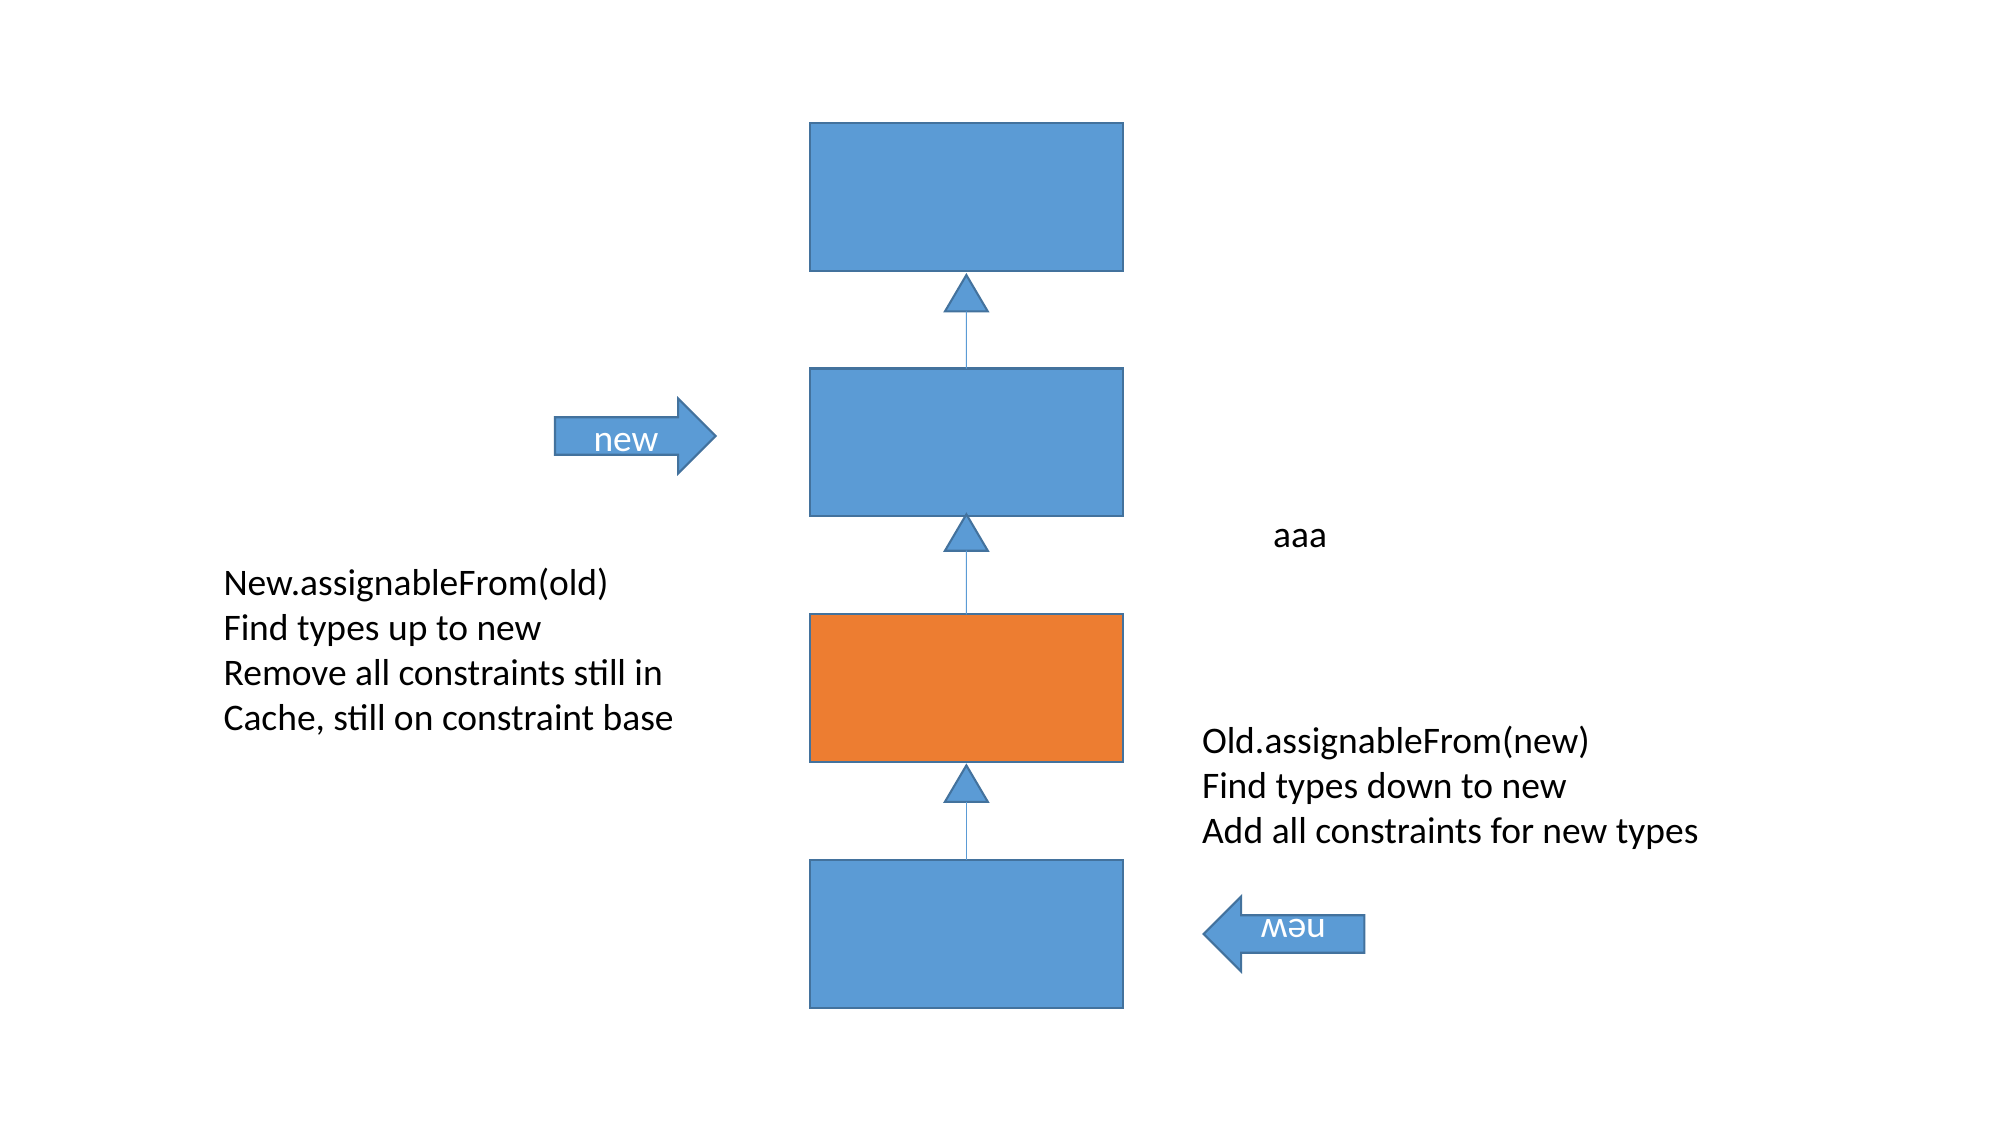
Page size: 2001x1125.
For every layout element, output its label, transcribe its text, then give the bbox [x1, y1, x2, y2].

text_box new [553, 396, 718, 476]
text_box New.assignableFrom(old) Find types up to new Remove all constraints still in Cache, still on constraint base [208, 550, 690, 746]
text_box [809, 367, 1124, 517]
text_box [809, 859, 1124, 1009]
text_box [943, 763, 990, 803]
text_box Old.assignableFrom(new) Find types down to new Add all constraints for new types [1187, 708, 1714, 859]
text_box aaa [1258, 502, 1342, 562]
text_box [943, 512, 990, 552]
text_box [943, 272, 990, 313]
text_box [809, 122, 1124, 272]
text_box new [1202, 893, 1366, 974]
text_box [809, 613, 1124, 763]
